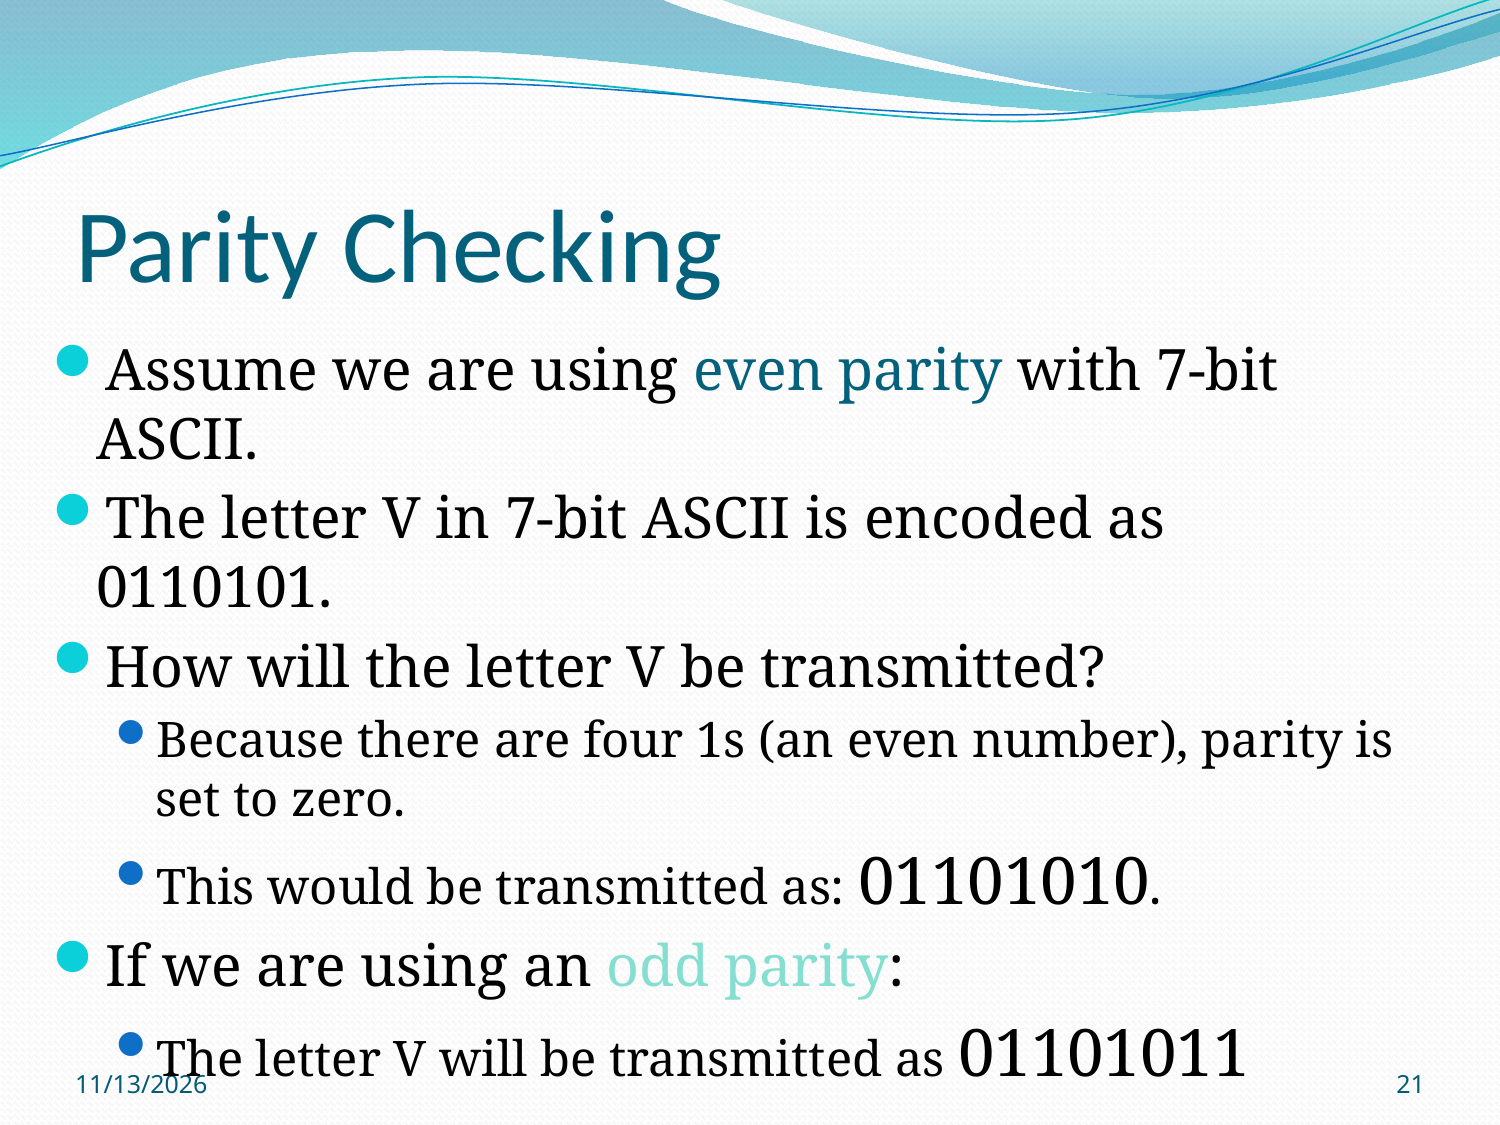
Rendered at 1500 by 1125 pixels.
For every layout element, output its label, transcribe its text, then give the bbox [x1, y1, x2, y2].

title Parity Checking [75, 115, 1425, 303]
list Assume we are using even parity with 7-bit ASCII. The letter V in 7-bit ASCII is encoded as 0110101. How will the letter V be transmitted? Because there are four 1s (an even number), parity is set to zero. This would be transmitted as: 01101010. If we are using an odd parity: The letter V will be transmitted as 01101011 [37, 326, 1425, 1102]
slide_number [75, 1042, 425, 1103]
slide_number 21 [1299, 1042, 1425, 1103]
